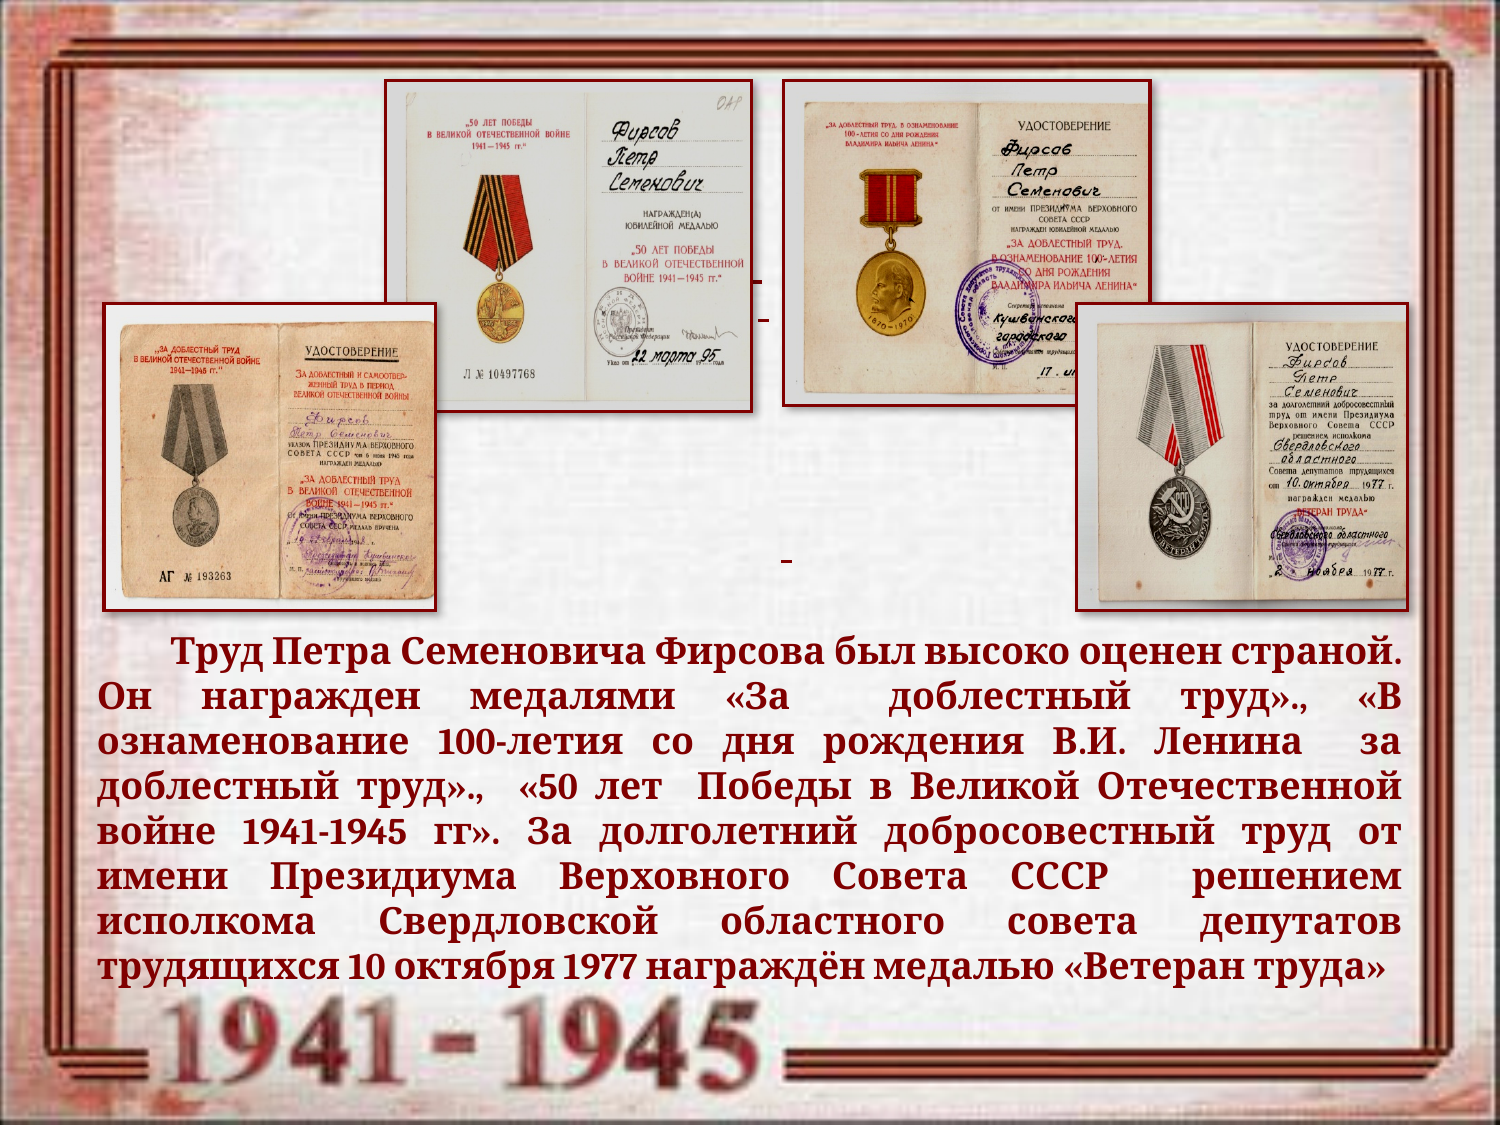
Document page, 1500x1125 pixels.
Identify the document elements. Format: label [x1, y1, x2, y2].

picture [784, 81, 1407, 610]
picture [105, 81, 751, 610]
list [0, 0, 1500, 1125]
